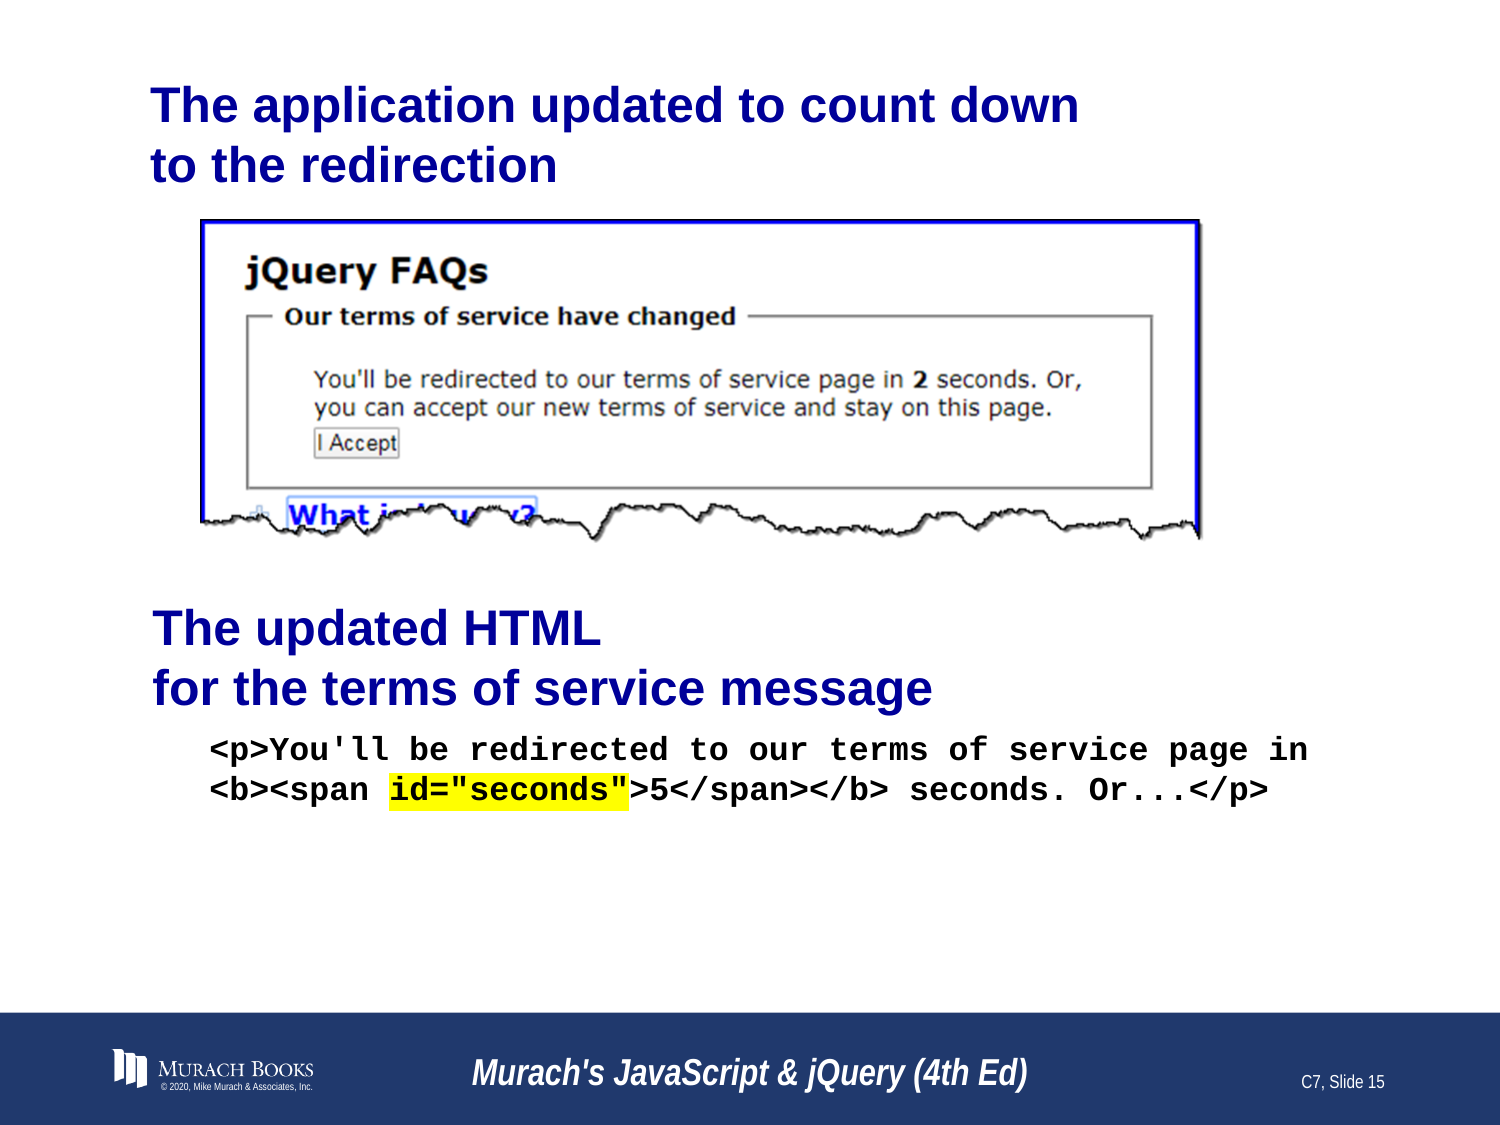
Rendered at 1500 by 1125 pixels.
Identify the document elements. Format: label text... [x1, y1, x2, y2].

list The updated HTML for the terms of service message <p>You'll be redirected to our terms of service page in <b><span id="seconds">5</span></b> seconds. Or...</p> [137, 587, 1350, 950]
footer © 2020, Mike Murach & Associates, Inc. [12, 1025, 463, 1100]
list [199, 219, 1208, 543]
slide_number C7, Slide 15 [1087, 1025, 1400, 1100]
title The application updated to count down to the redirection [150, 72, 1350, 194]
slide_number Murach's JavaScript & jQuery (4th Ed) [463, 1025, 1050, 1100]
